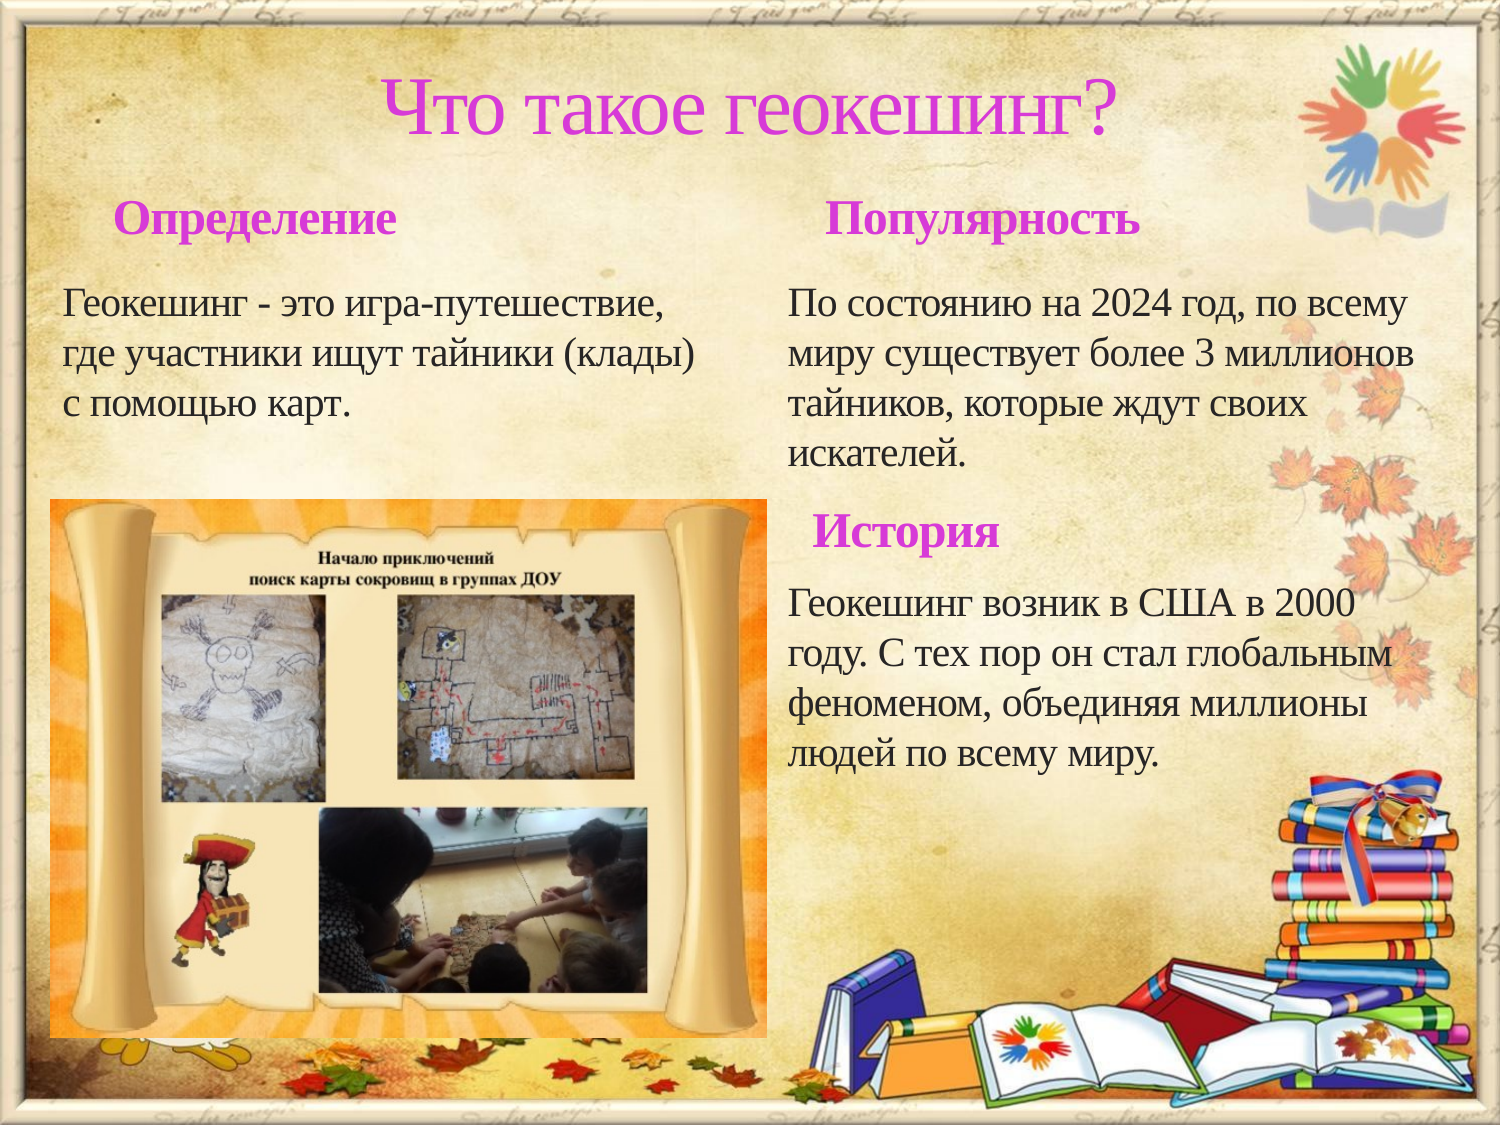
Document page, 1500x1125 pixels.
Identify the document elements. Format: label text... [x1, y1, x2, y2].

title Что такое геокешинг? [75, 0, 1425, 188]
text_box Геокешинг возник в США в 2000 году. С тех пор он стал глобальным феноменом, объединяя миллионы людей по всему миру. [787, 575, 1432, 827]
text_box Определение [112, 187, 575, 246]
text_box История [812, 527, 1275, 558]
picture [0, 0, 1500, 1125]
text_box По состоянию на 2024 год, по всему миру существует более 3 миллионов тайников, которые ждут своих искателей. [787, 275, 1432, 527]
text_box Популярность [825, 187, 1287, 246]
text_box Геокешинг - это игра-путешествие, где участники ищут тайники (клады) с помощью карт. [62, 275, 707, 464]
